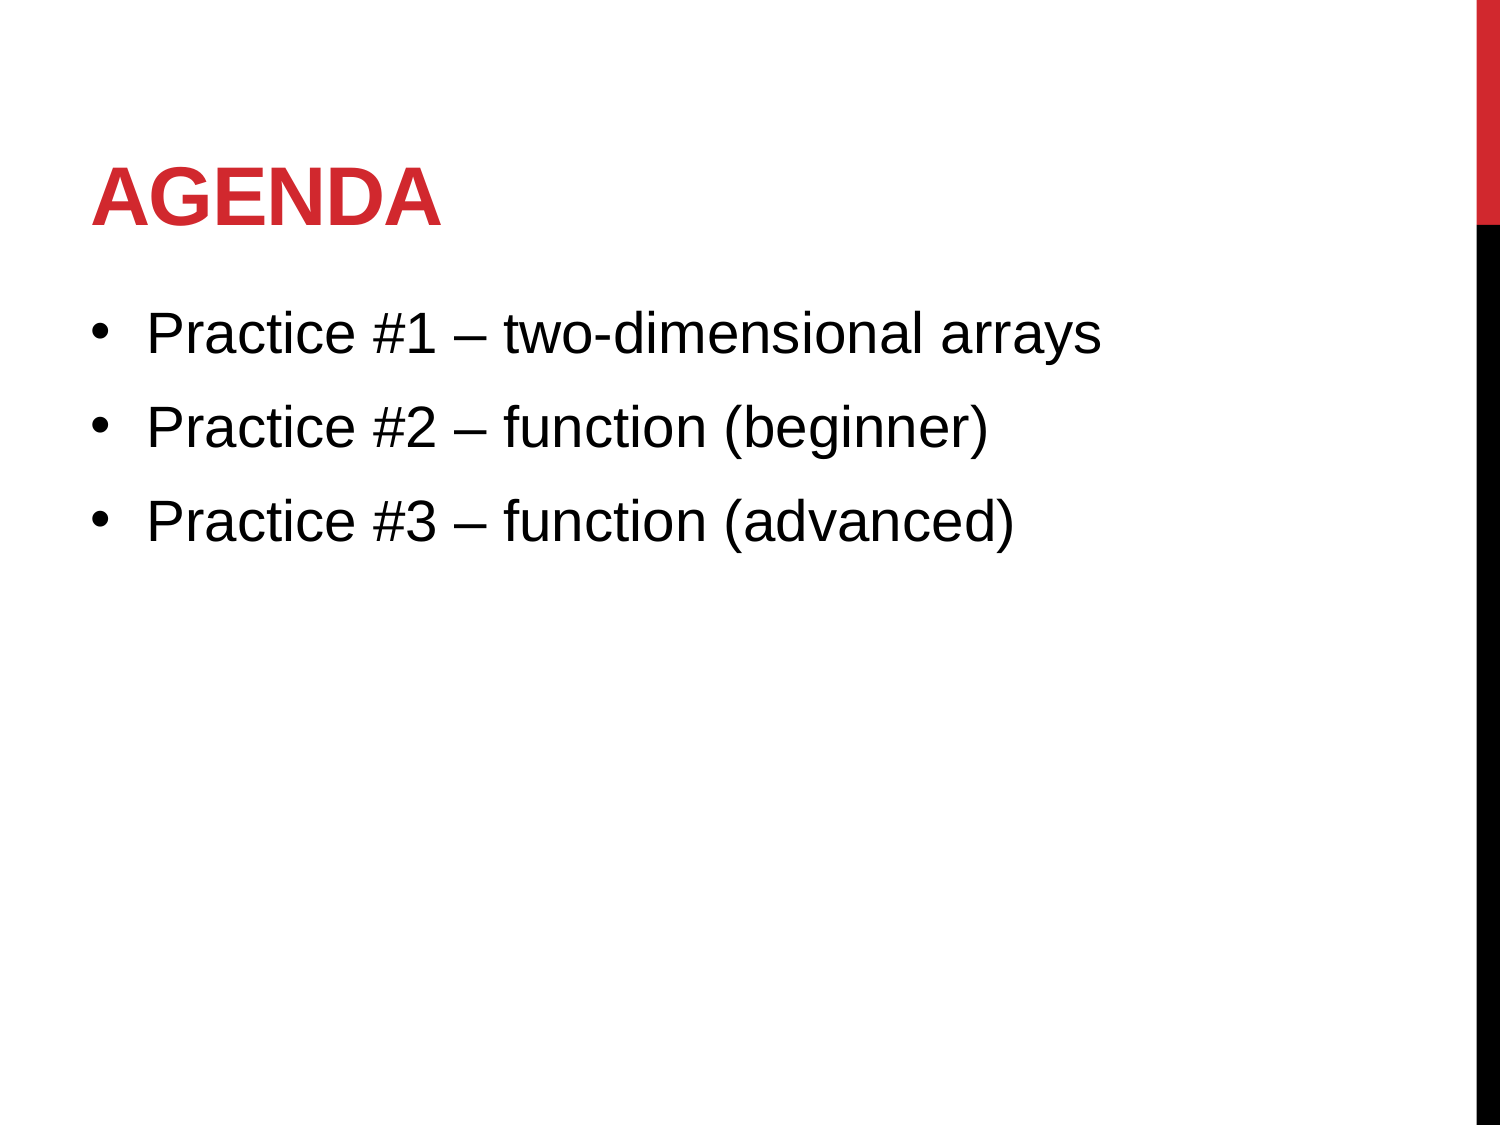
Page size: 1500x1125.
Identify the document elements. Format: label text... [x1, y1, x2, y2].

title Agenda [75, 25, 1025, 250]
list Practice #1 – two-dimensional arrays Practice #2 – function (beginner) Practice #3 – function (advanced) [75, 287, 1325, 1005]
